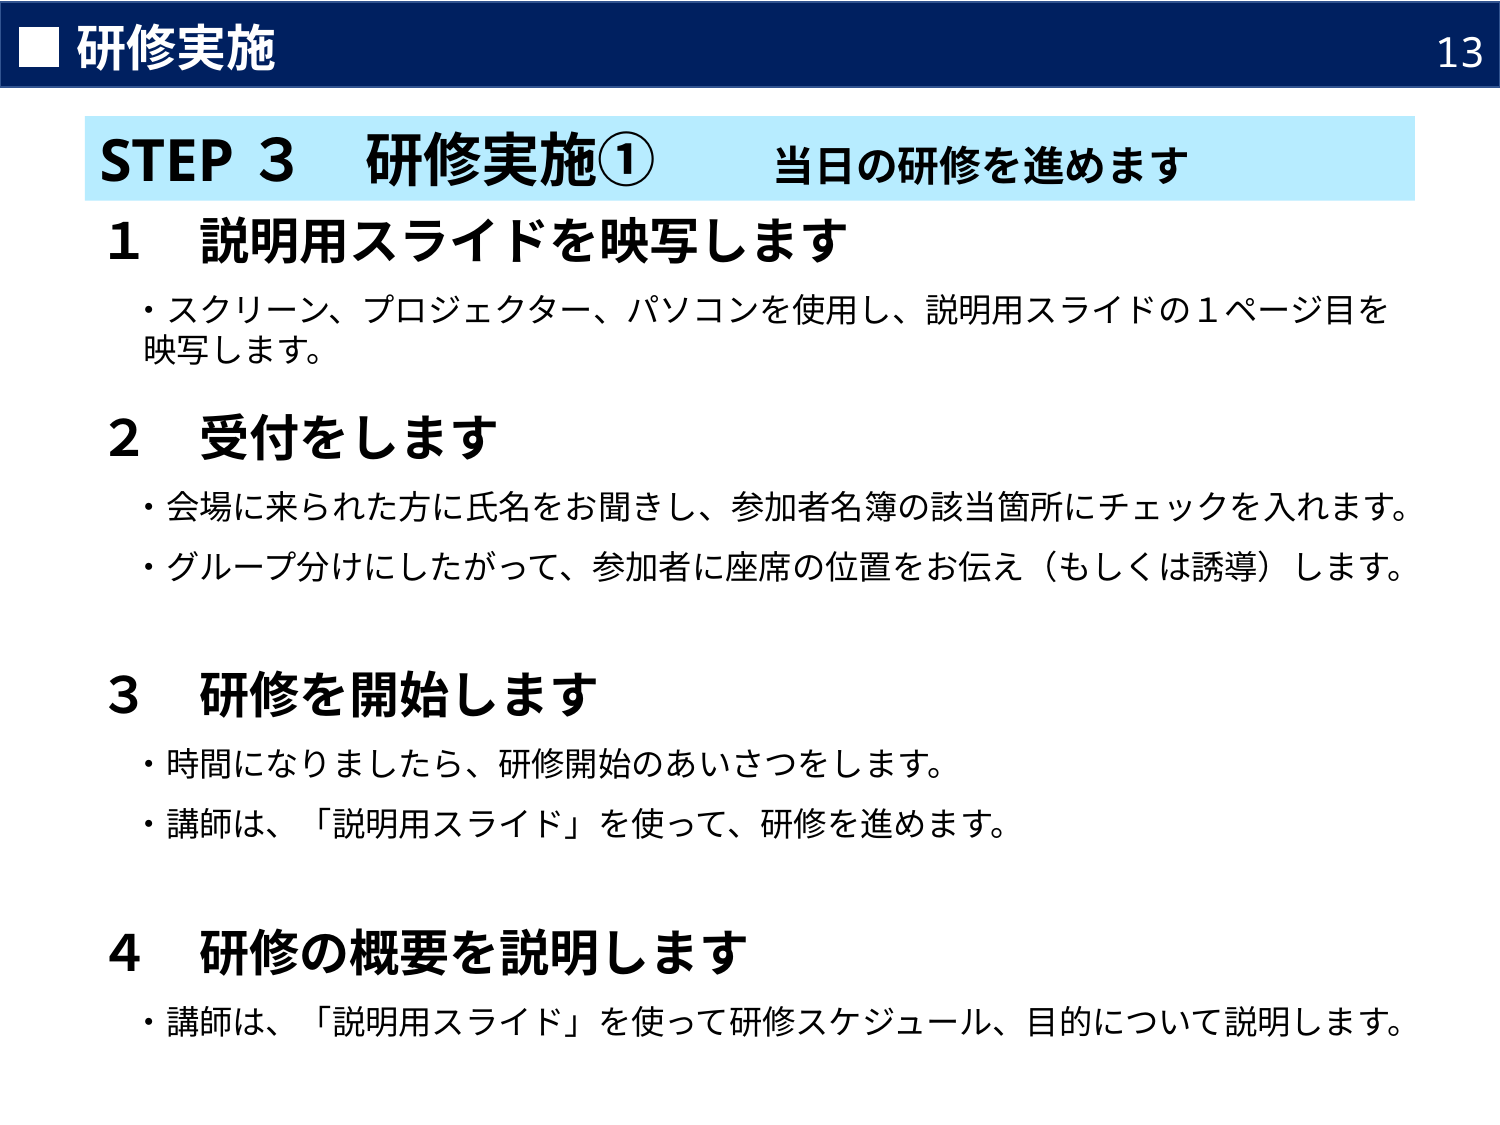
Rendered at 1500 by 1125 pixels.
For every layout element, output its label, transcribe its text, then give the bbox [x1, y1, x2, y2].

text_box [0, 84, 1500, 88]
text_box [0, 1, 1500, 9]
text_box １ 説明用スライドを映写します ・スクリーン、プロジェクター、パソコンを使用し、説明用スライドの１ページ目を映写します。 [84, 201, 1415, 377]
slide_number 13 [1162, 24, 1500, 85]
text_box ４ 研修の概要を説明します ・講師は、「説明用スライド」を使って研修スケジュール、目的について説明します。 [84, 913, 1415, 1049]
text_box ３ 研修を開始します ・時間になりましたら、研修開始のあいさつをします。 ・講師は、「説明用スライド」を使って、研修を進めます。 [84, 656, 1415, 851]
text_box ２ 受付をします ・会場に来られた方に氏名をお聞きし、参加者名簿の該当箇所にチェックを入れます。 ・グループ分けにしたがって、参加者に座席の位置をお伝え（もしくは誘導）します。 [84, 398, 1415, 594]
text_box ■研修実施 [0, 9, 1500, 84]
text_box STEP３ 研修実施① 当日の研修を進めます [84, 116, 1415, 201]
